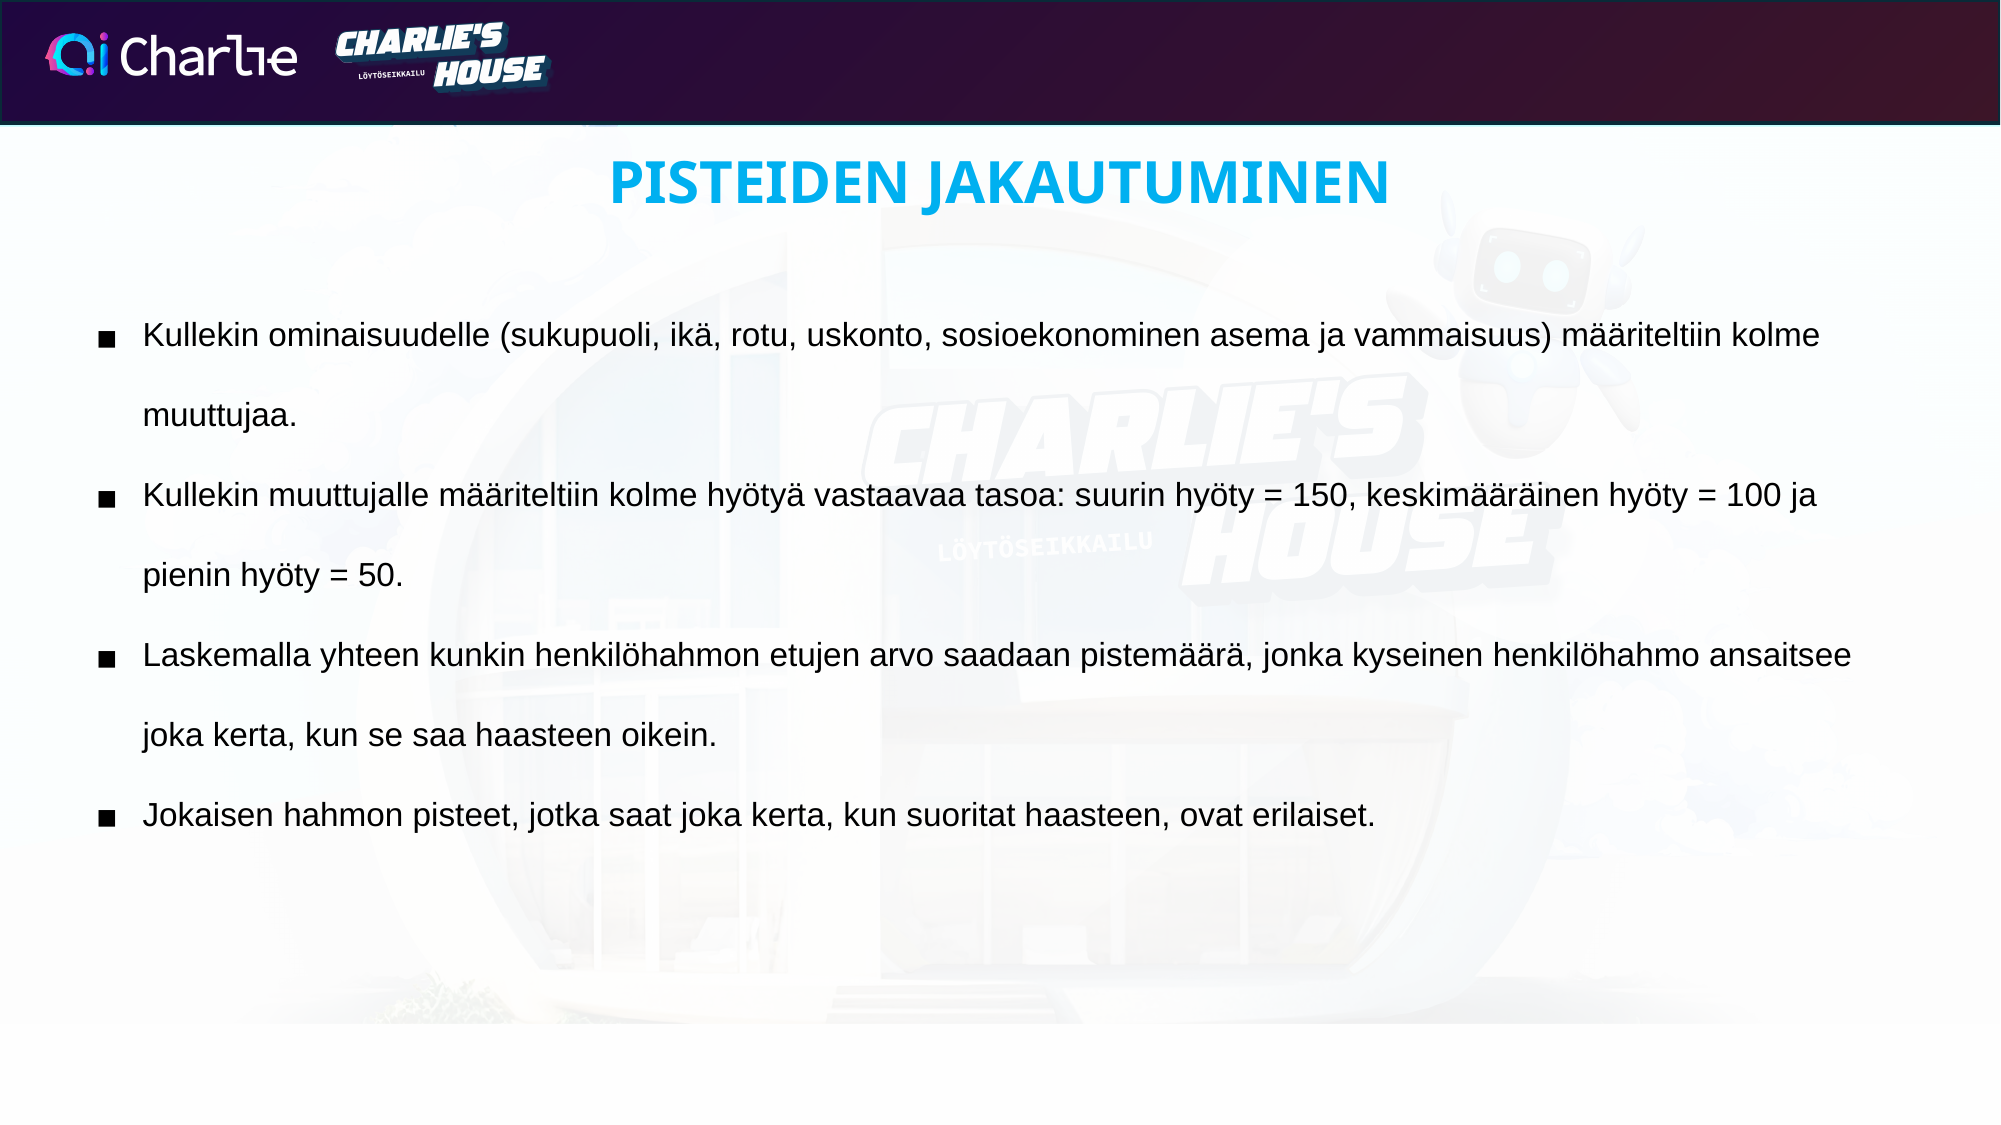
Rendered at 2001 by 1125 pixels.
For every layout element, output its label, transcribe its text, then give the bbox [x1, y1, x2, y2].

text_box Kullekin ominaisuudelle (sukupuoli, ikä, rotu, uskonto, sosioekonominen asema ja vammaisuus) määriteltiin kolme muuttujaa. Kullekin muuttujalle määriteltiin kolme hyötyä vastaavaa tasoa: suurin hyöty = 150, keskimääräinen hyöty = 100 ja pienin hyöty = 50. Laskemalla yhteen kunkin henkilöhahmon etujen arvo saadaan pistemäärä, jonka kyseinen henkilöhahmo ansaitsee joka kerta, kun se saa haasteen oikein. Jokaisen hahmon pisteet, jotka saat joka kerta, kun suoritat haasteen, ovat erilaiset. [80, 266, 1871, 841]
picture [335, 21, 556, 99]
picture [45, 32, 297, 76]
text_box PISTEIDEN JAKAUTUMINEN [0, 137, 2000, 223]
